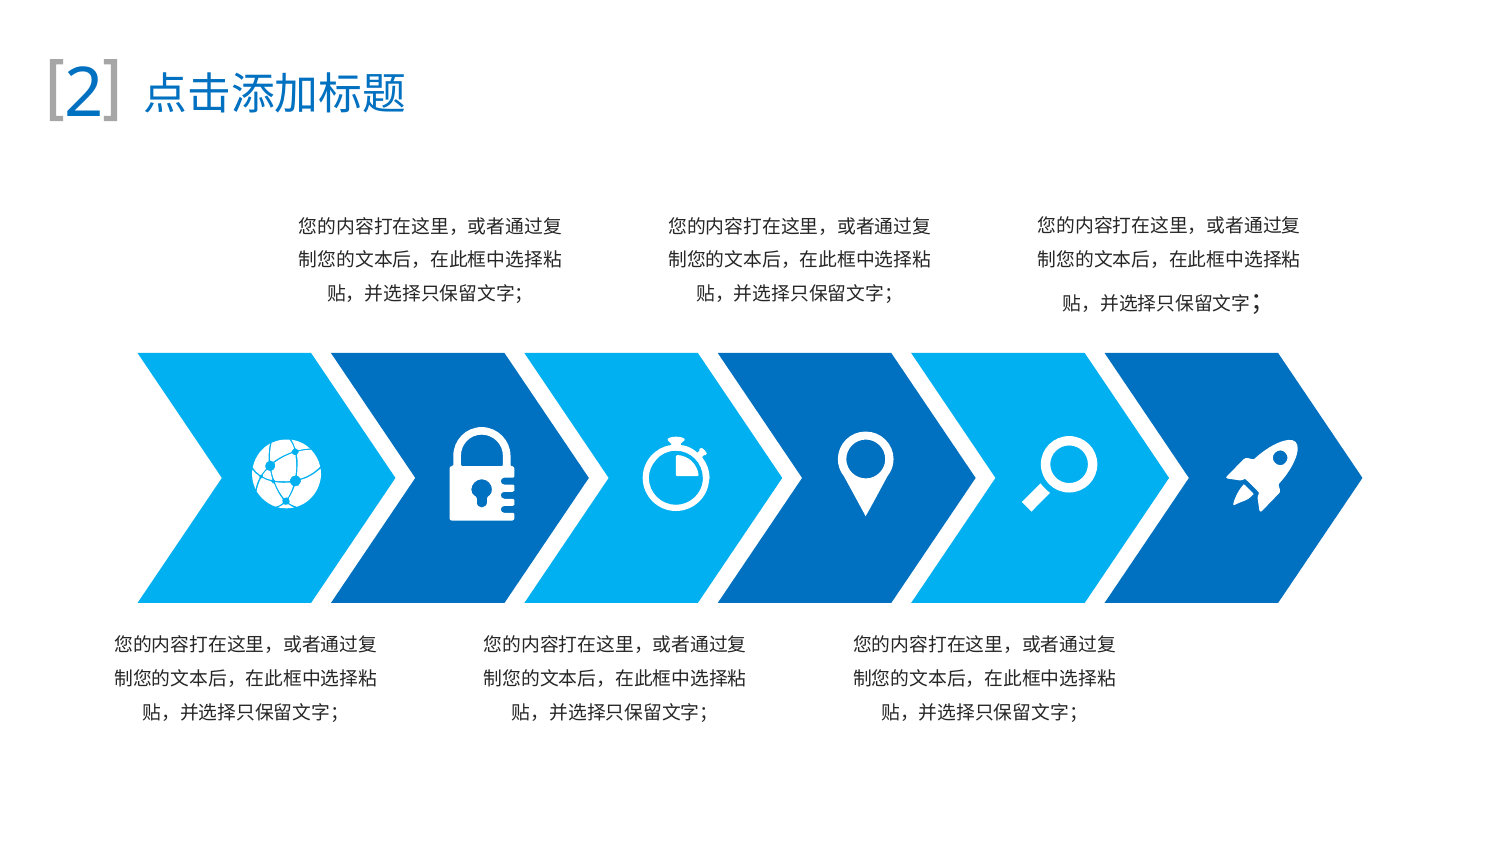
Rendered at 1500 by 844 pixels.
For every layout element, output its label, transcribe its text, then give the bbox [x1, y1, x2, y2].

text_box 2 [49, 42, 119, 138]
text_box [522, 351, 784, 604]
text_box 您的内容打在这里，或者通过复制您的文本后，在此框中选择粘贴，并选择只保留文字； [112, 621, 379, 723]
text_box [642, 436, 710, 511]
text_box [49, 59, 64, 122]
text_box [909, 351, 1171, 604]
text_box [837, 431, 894, 517]
text_box [329, 351, 591, 604]
text_box 点击添加标题 [128, 58, 421, 126]
text_box [1040, 436, 1098, 493]
text_box 您的内容打在这里，或者通过复制您的文本后，在此框中选择粘贴，并选择只保留文字； [297, 203, 564, 305]
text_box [251, 438, 322, 509]
text_box [103, 59, 118, 122]
text_box 您的内容打在这里，或者通过复制您的文本后，在此框中选择粘贴，并选择只保留文字； [1035, 202, 1302, 316]
text_box 您的内容打在这里，或者通过复制您的文本后，在此框中选择粘贴，并选择只保留文字； [481, 621, 748, 723]
text_box [1102, 351, 1364, 604]
text_box 您的内容打在这里，或者通过复制您的文本后，在此框中选择粘贴，并选择只保留文字； [666, 203, 933, 305]
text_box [1225, 435, 1303, 512]
text_box [1021, 483, 1050, 512]
text_box [449, 427, 515, 521]
text_box [715, 351, 977, 604]
text_box 您的内容打在这里，或者通过复制您的文本后，在此框中选择粘贴，并选择只保留文字； [851, 621, 1118, 723]
text_box [135, 351, 397, 604]
